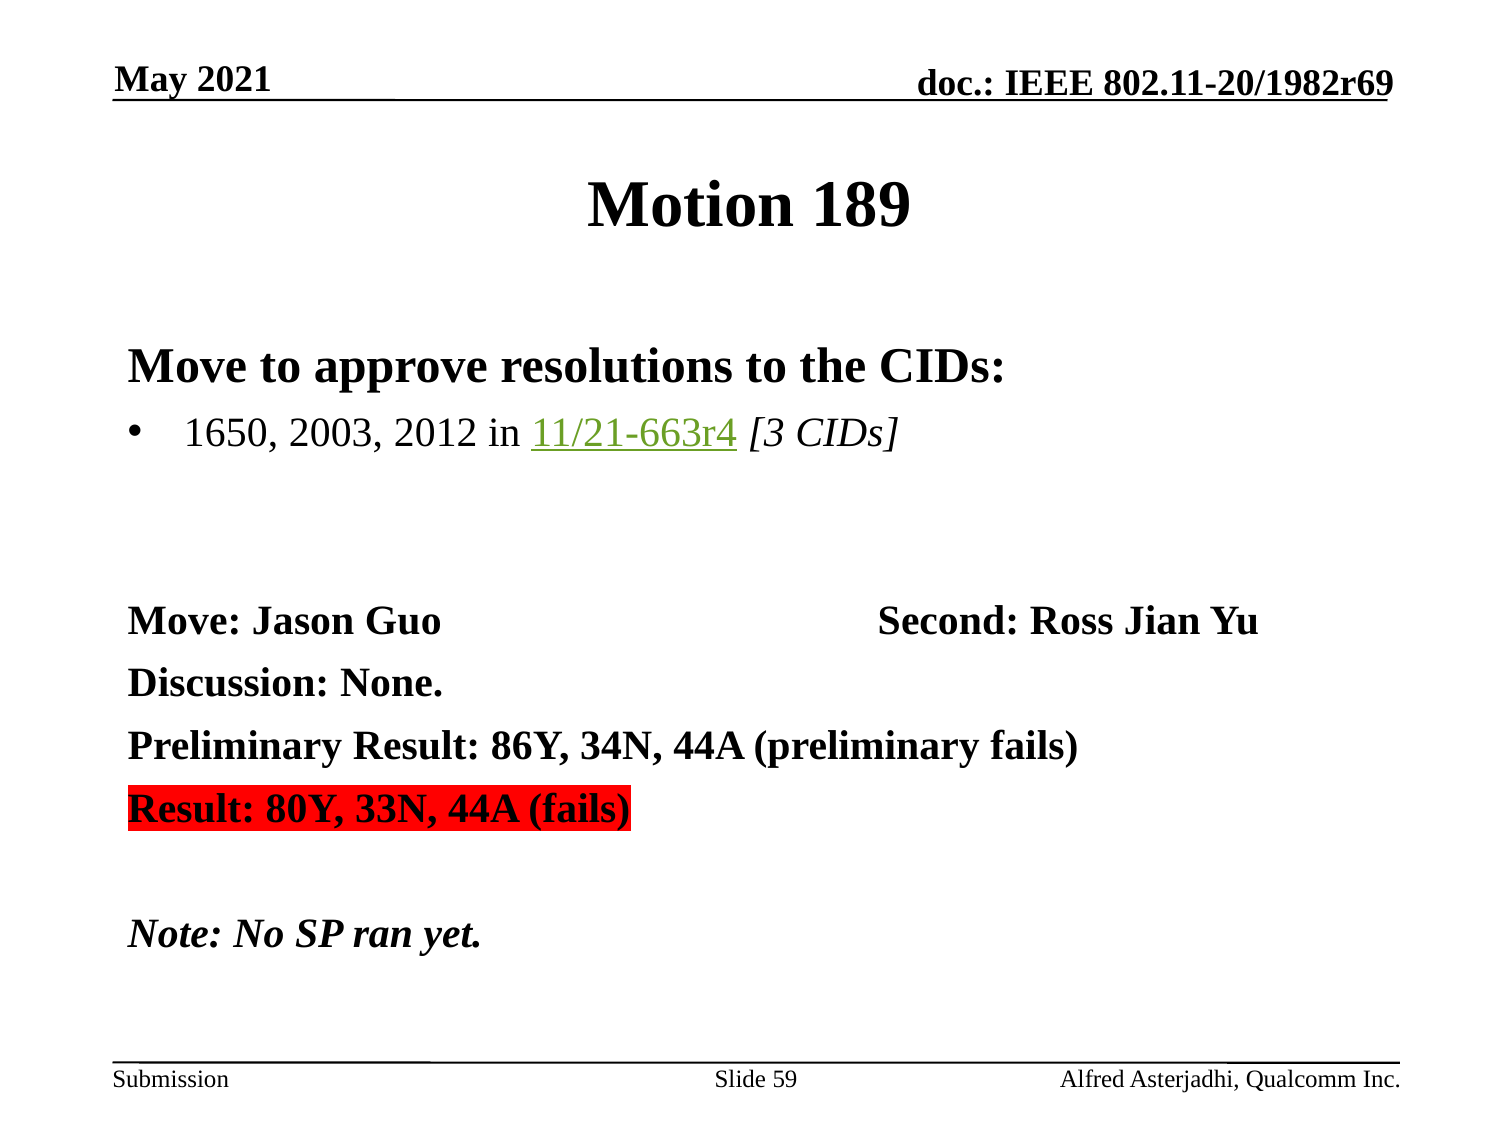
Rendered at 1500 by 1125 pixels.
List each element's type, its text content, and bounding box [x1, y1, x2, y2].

footer Alfred Asterjadhi, Qualcomm Inc. [878, 1061, 1402, 1093]
list Move to approve resolutions to the CIDs: 1650, 2003, 2012 in 11/21-663r4 [3 CIDs] Move: Jason Guo Second: Ross Jian Yu Discussion: None. Preliminary Result: 86Y, 34N, 44A (preliminary fails) Result: 80Y, 33N, 44A (fails) Note: No SP ran yet. [112, 324, 1388, 1000]
title Motion 189 [112, 112, 1388, 288]
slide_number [114, 54, 423, 100]
slide_number Slide 59 [712, 1061, 800, 1123]
